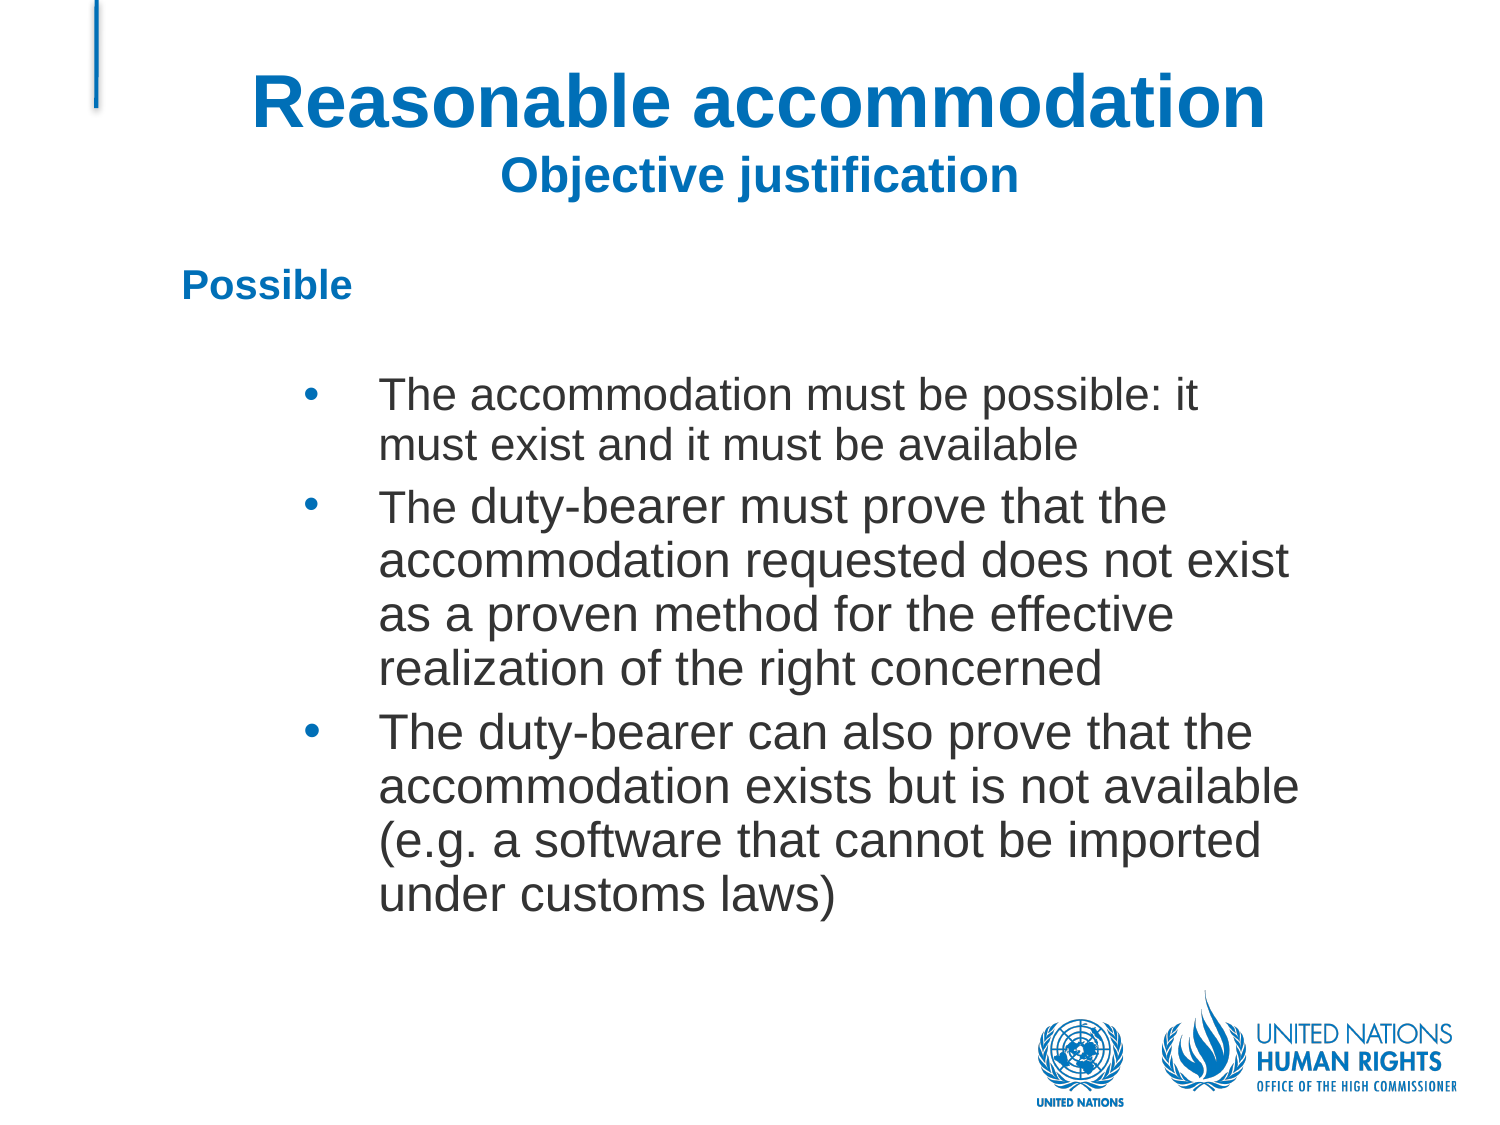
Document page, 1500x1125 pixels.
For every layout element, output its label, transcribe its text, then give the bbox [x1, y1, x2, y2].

title Reasonable accommodation Objective justification [64, 45, 1456, 224]
text_box Possible The accommodation must be possible: it must exist and it must be available The duty-bearer must prove that the accommodation requested does not exist as a proven method for the effective realization of the right concerned The duty-bearer can also prove that the accommodation exists but is not available (e.g. a software that cannot be imported under customs laws) [166, 256, 1325, 925]
picture [1037, 990, 1457, 1107]
